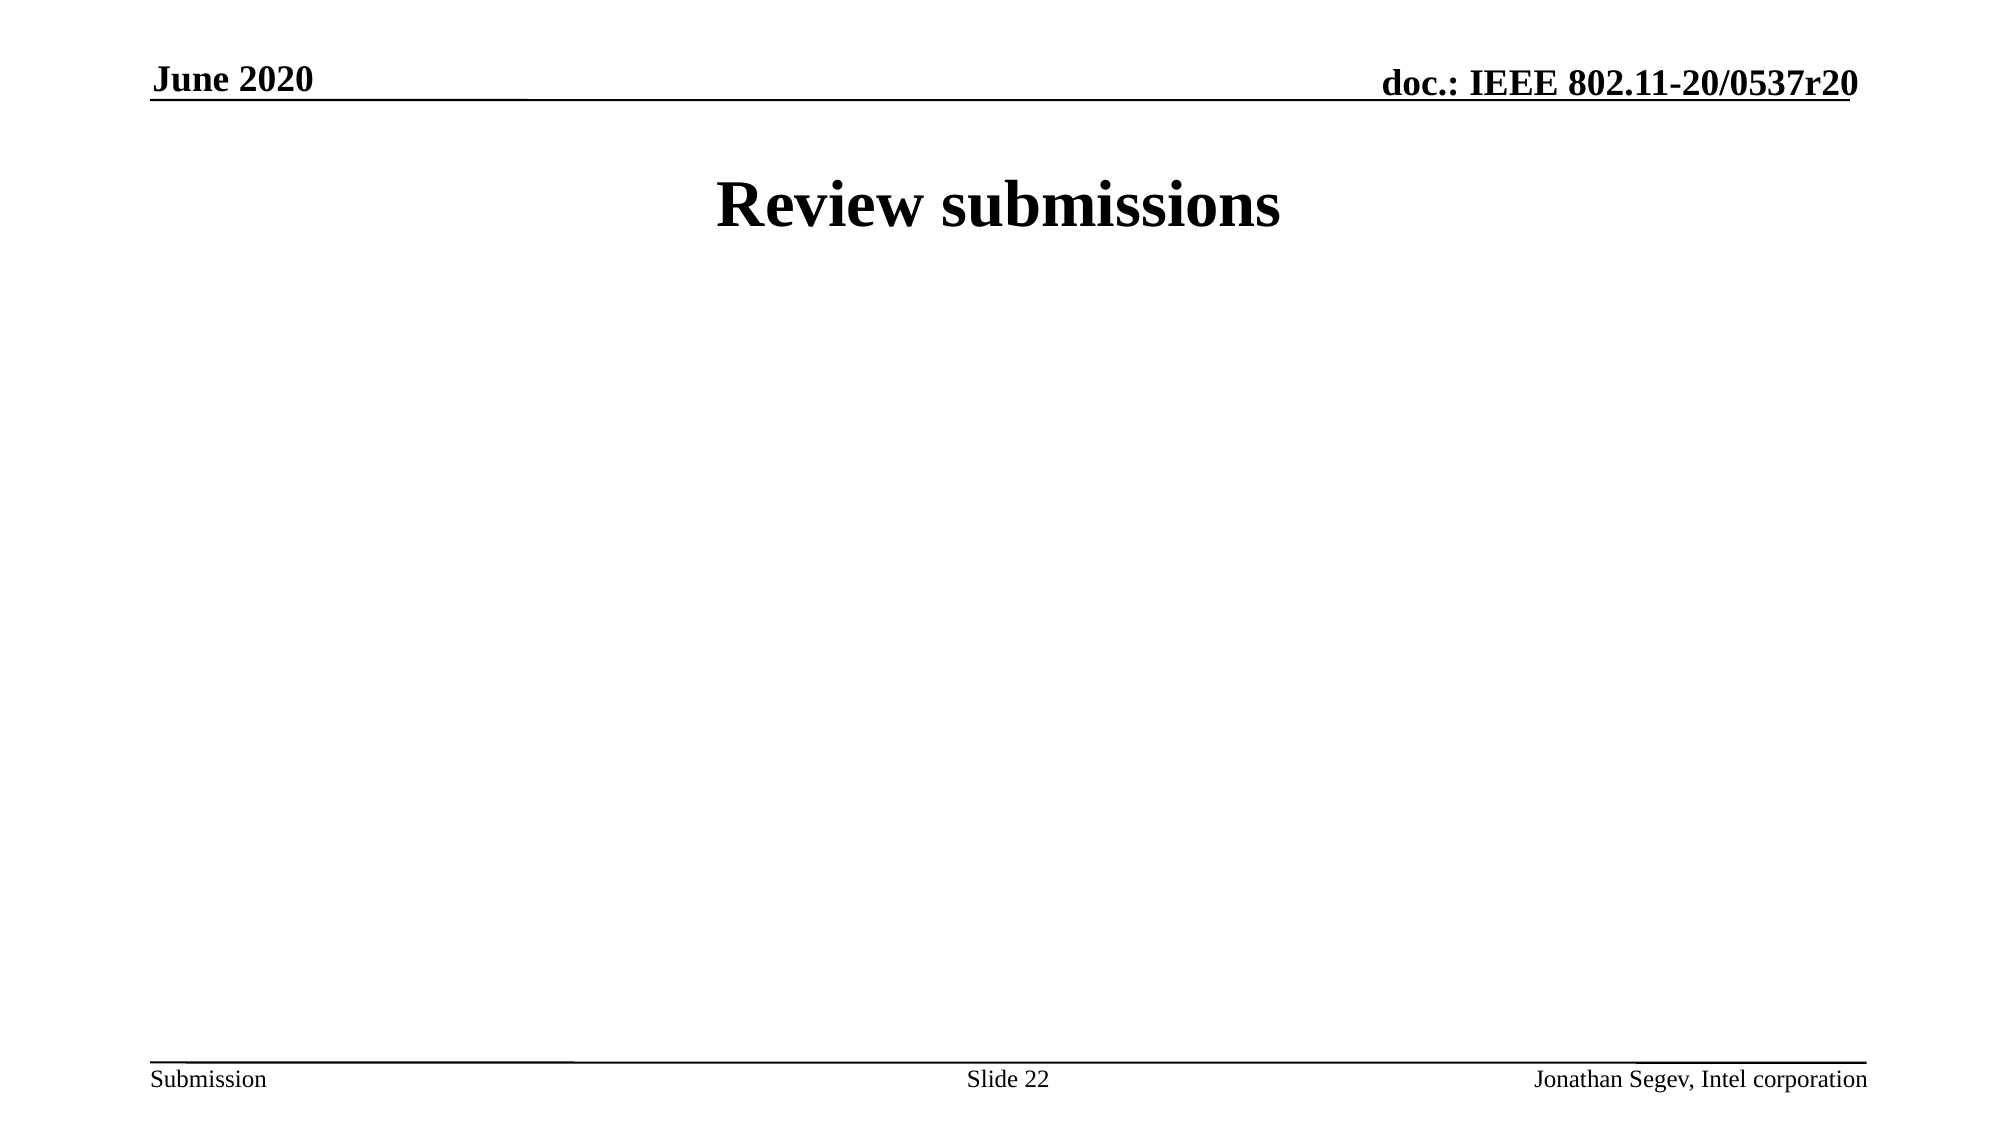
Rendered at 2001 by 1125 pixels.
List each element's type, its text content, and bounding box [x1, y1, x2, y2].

footer Jonathan Segev, Intel corporation [1171, 1061, 1869, 1093]
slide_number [152, 54, 563, 100]
title Review submissions [149, 112, 1850, 288]
slide_number Slide 22 [950, 1061, 1067, 1123]
